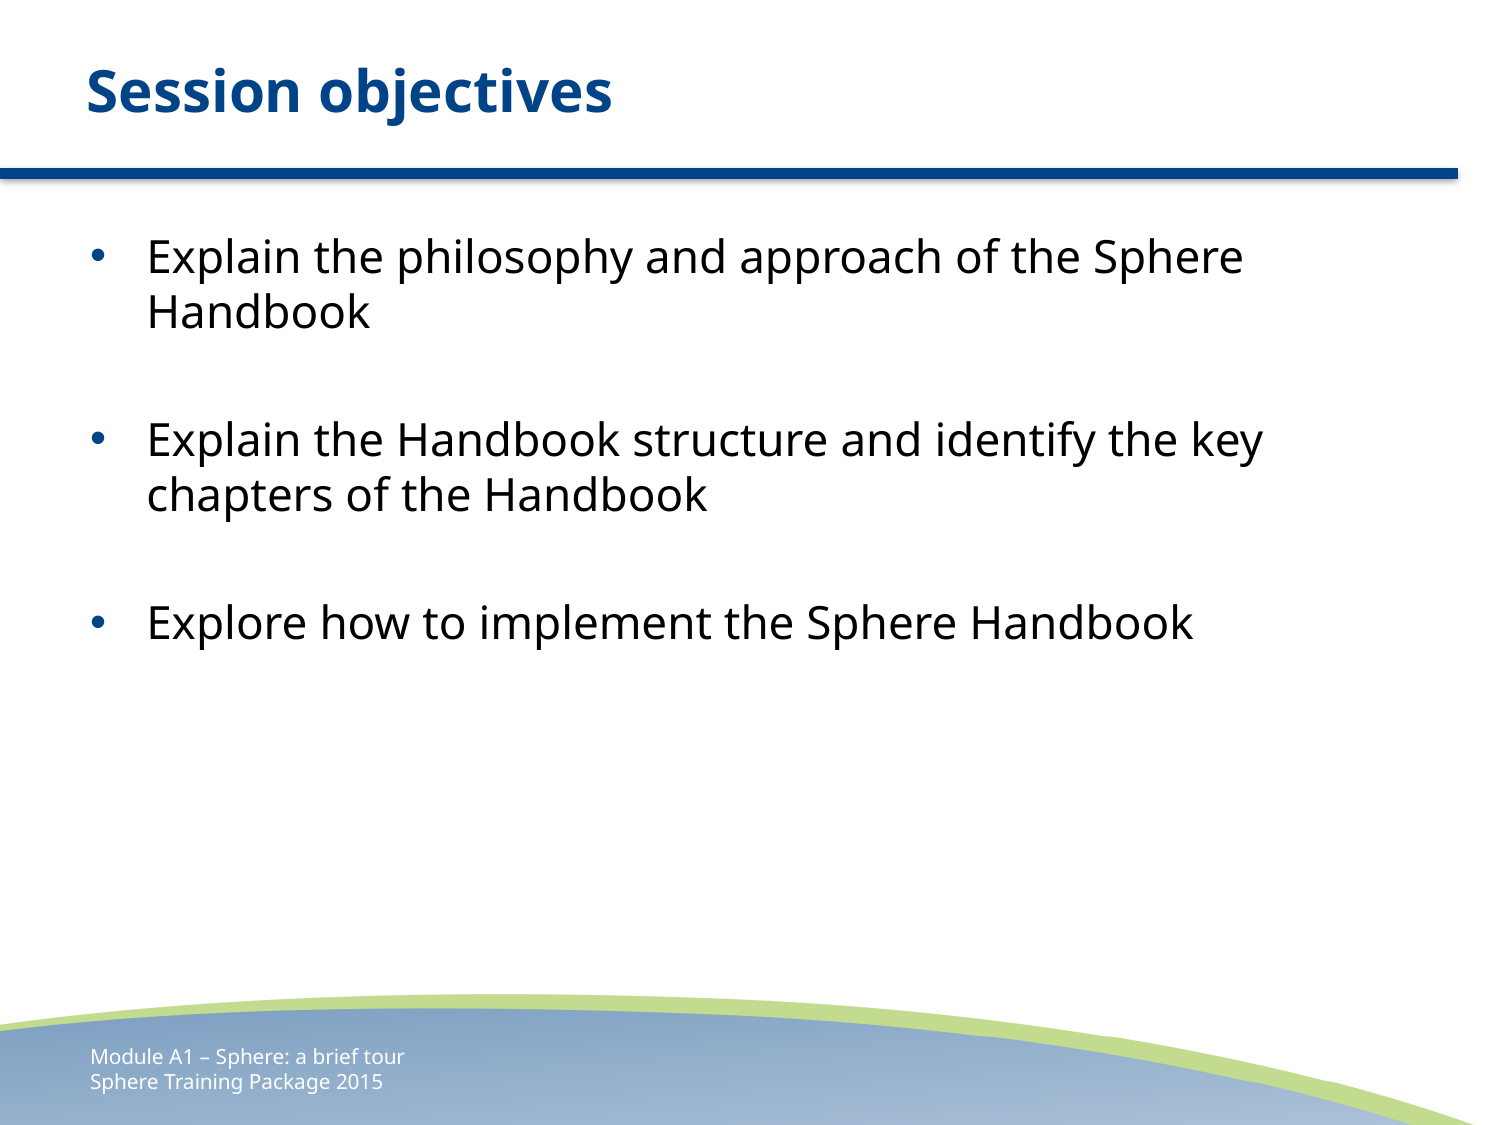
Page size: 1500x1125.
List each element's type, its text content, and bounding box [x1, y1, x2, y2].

picture [0, 992, 1500, 1125]
footer Module A1 – Sphere: a brief tour Sphere Training Package 2015 [75, 1038, 1109, 1099]
list Explain the philosophy and approach of the Sphere Handbook Explain the Handbook structure and identify the key chapters of the Handbook Explore how to implement the Sphere Handbook [75, 219, 1425, 1005]
title Session objectives [75, 0, 1425, 178]
